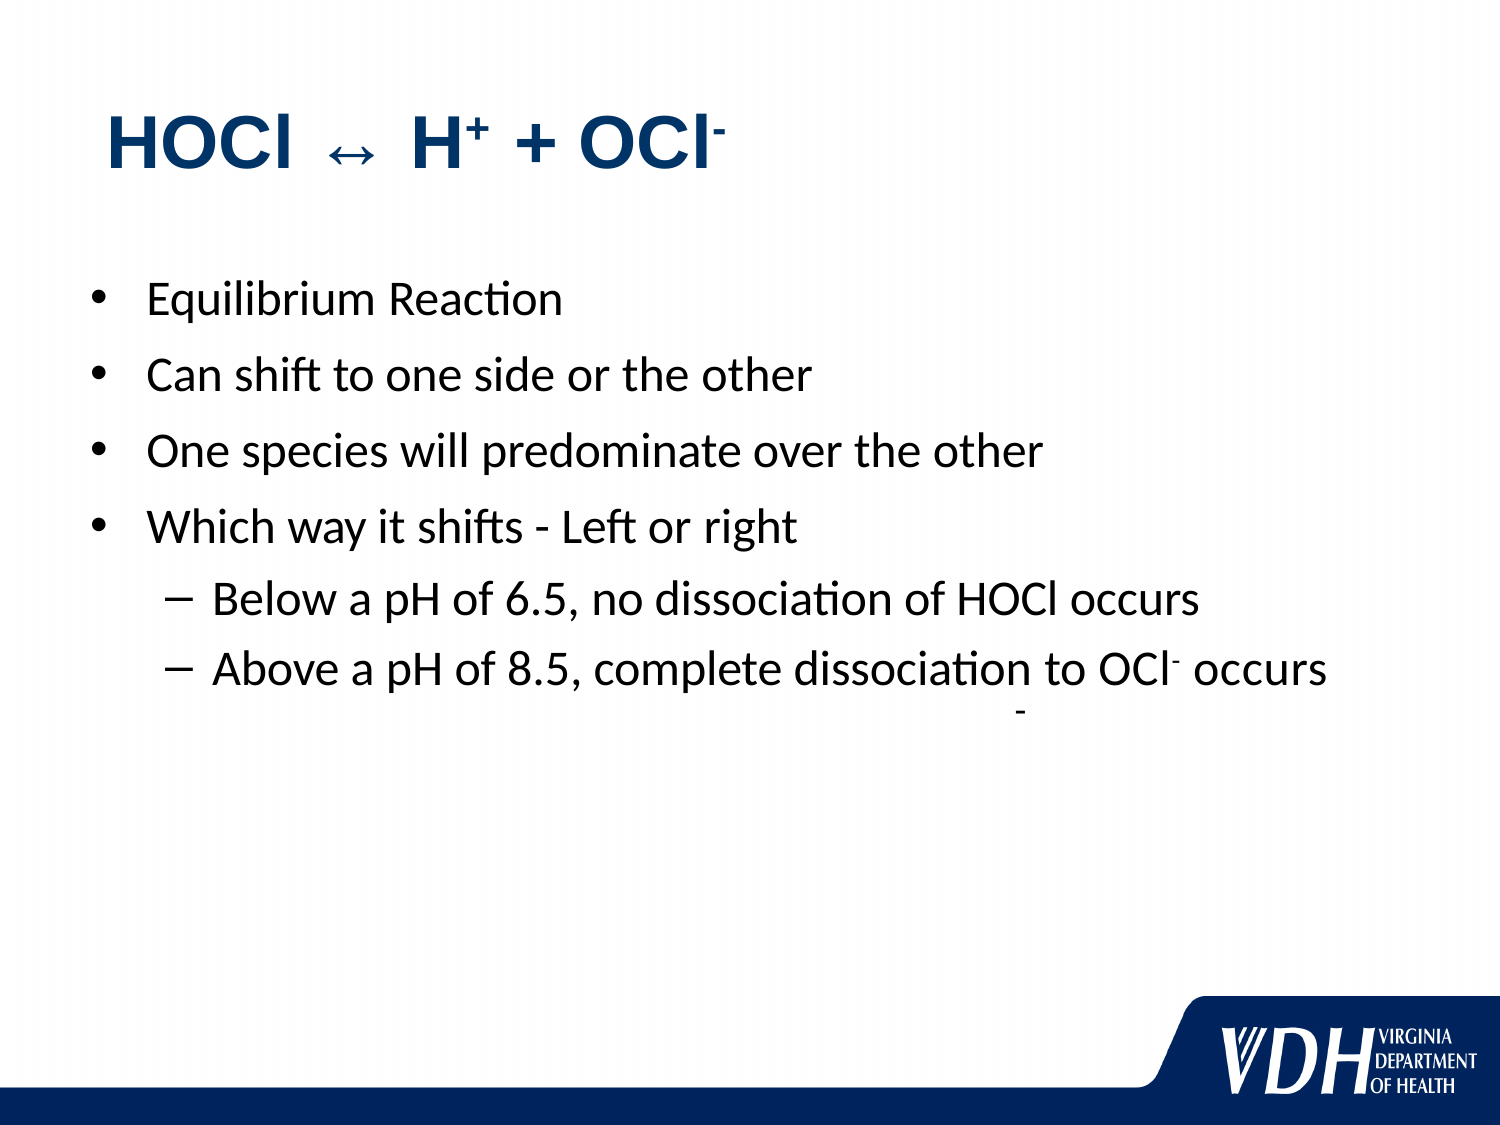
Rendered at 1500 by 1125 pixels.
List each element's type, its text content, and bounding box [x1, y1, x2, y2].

text_box Equilibrium Reaction Can shift to one side or the other One species will predominate over the other Which way it shifts - Left or right Below a pH of 6.5, no dissociation of HOCl occurs Above a pH of 8.5, complete dissociation to OCl- occurs [87, 247, 1375, 696]
title HOCl ↔ H+ + OCl- [99, 42, 787, 233]
picture [0, 0, 1500, 1125]
text_box - [1012, 696, 1029, 732]
